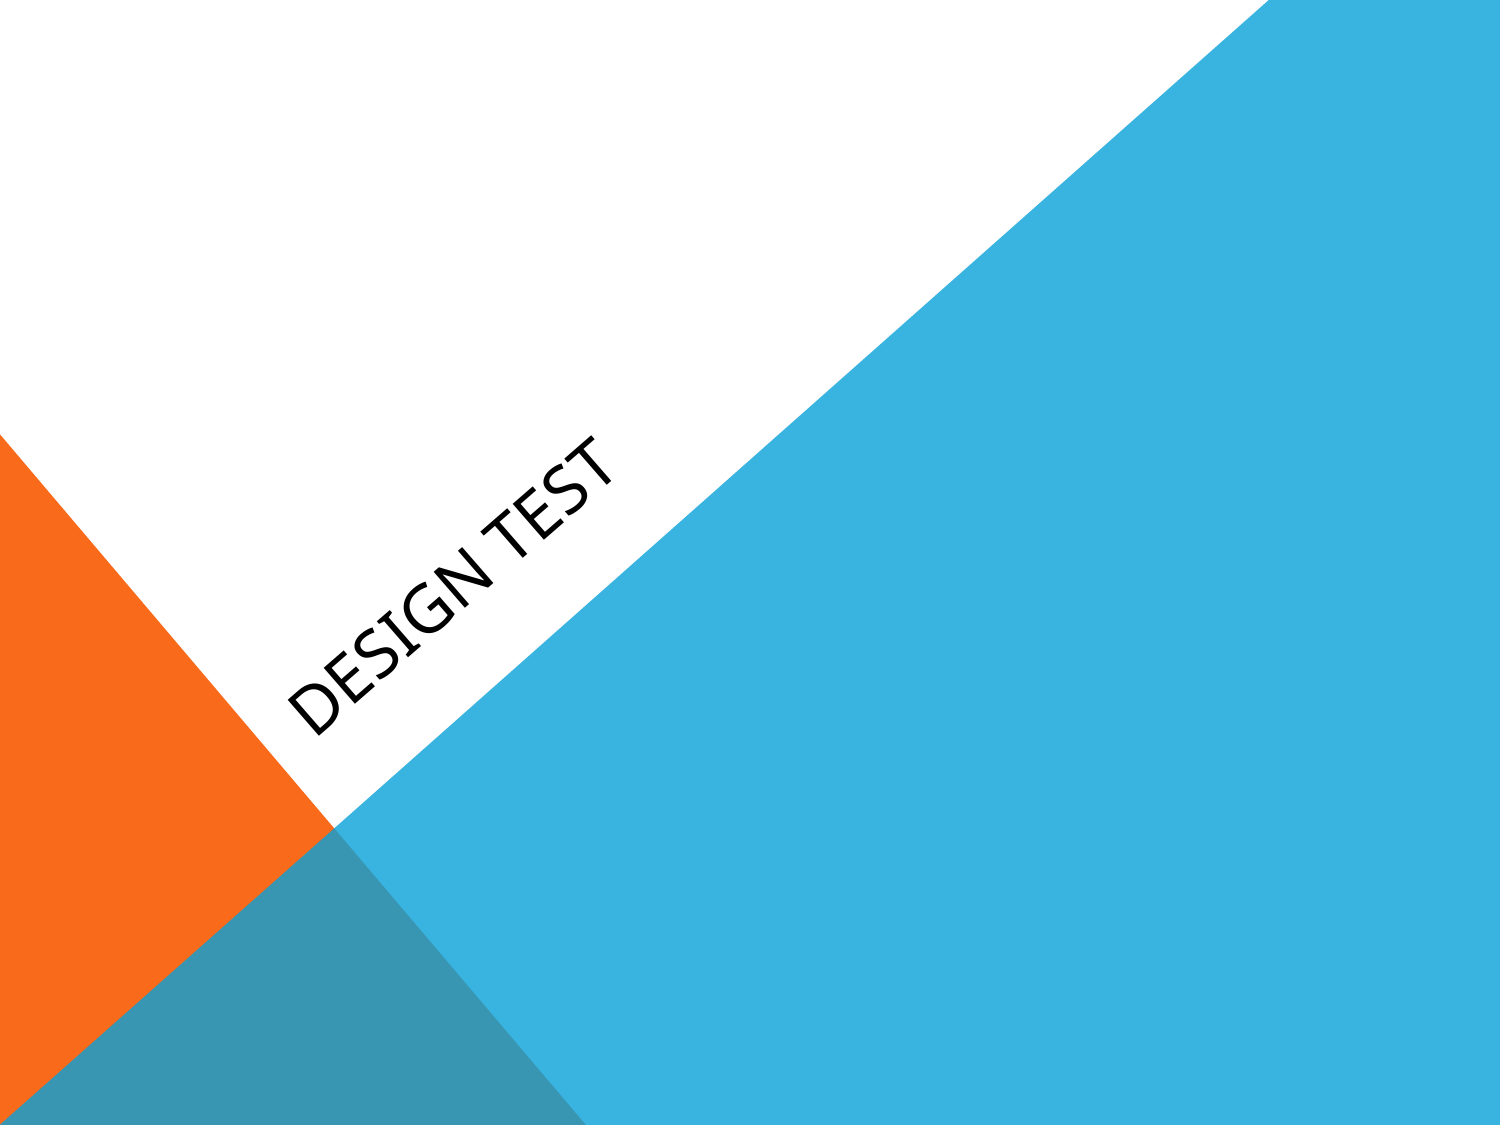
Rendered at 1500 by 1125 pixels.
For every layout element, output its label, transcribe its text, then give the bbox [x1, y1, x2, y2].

title Design test [182, 4, 1012, 762]
